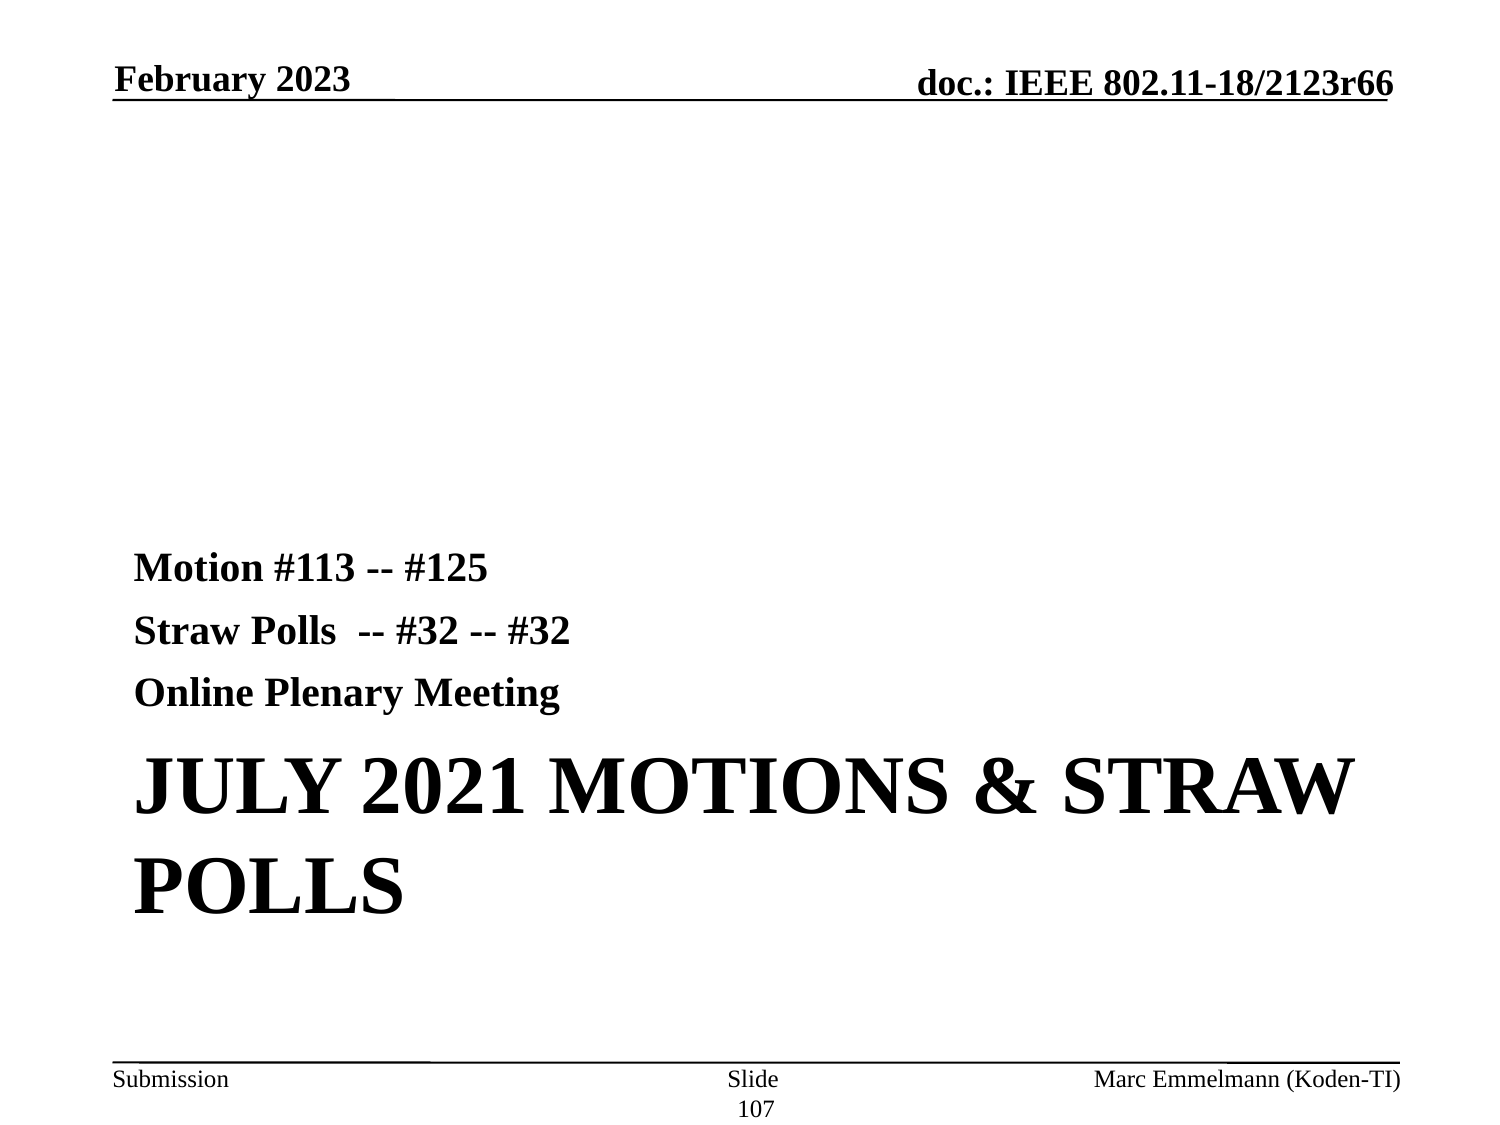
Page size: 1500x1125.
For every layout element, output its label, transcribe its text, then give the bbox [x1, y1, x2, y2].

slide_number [114, 54, 423, 100]
footer Marc Emmelmann (Koden-TI) [878, 1061, 1402, 1093]
slide_number Slide 107 [712, 1061, 800, 1123]
list Motion #113 -- #125 Straw Polls -- #32 -- #32 Online Plenary Meeting [118, 476, 1394, 724]
title July 2021 Motions & Straw Polls [118, 724, 1394, 947]
